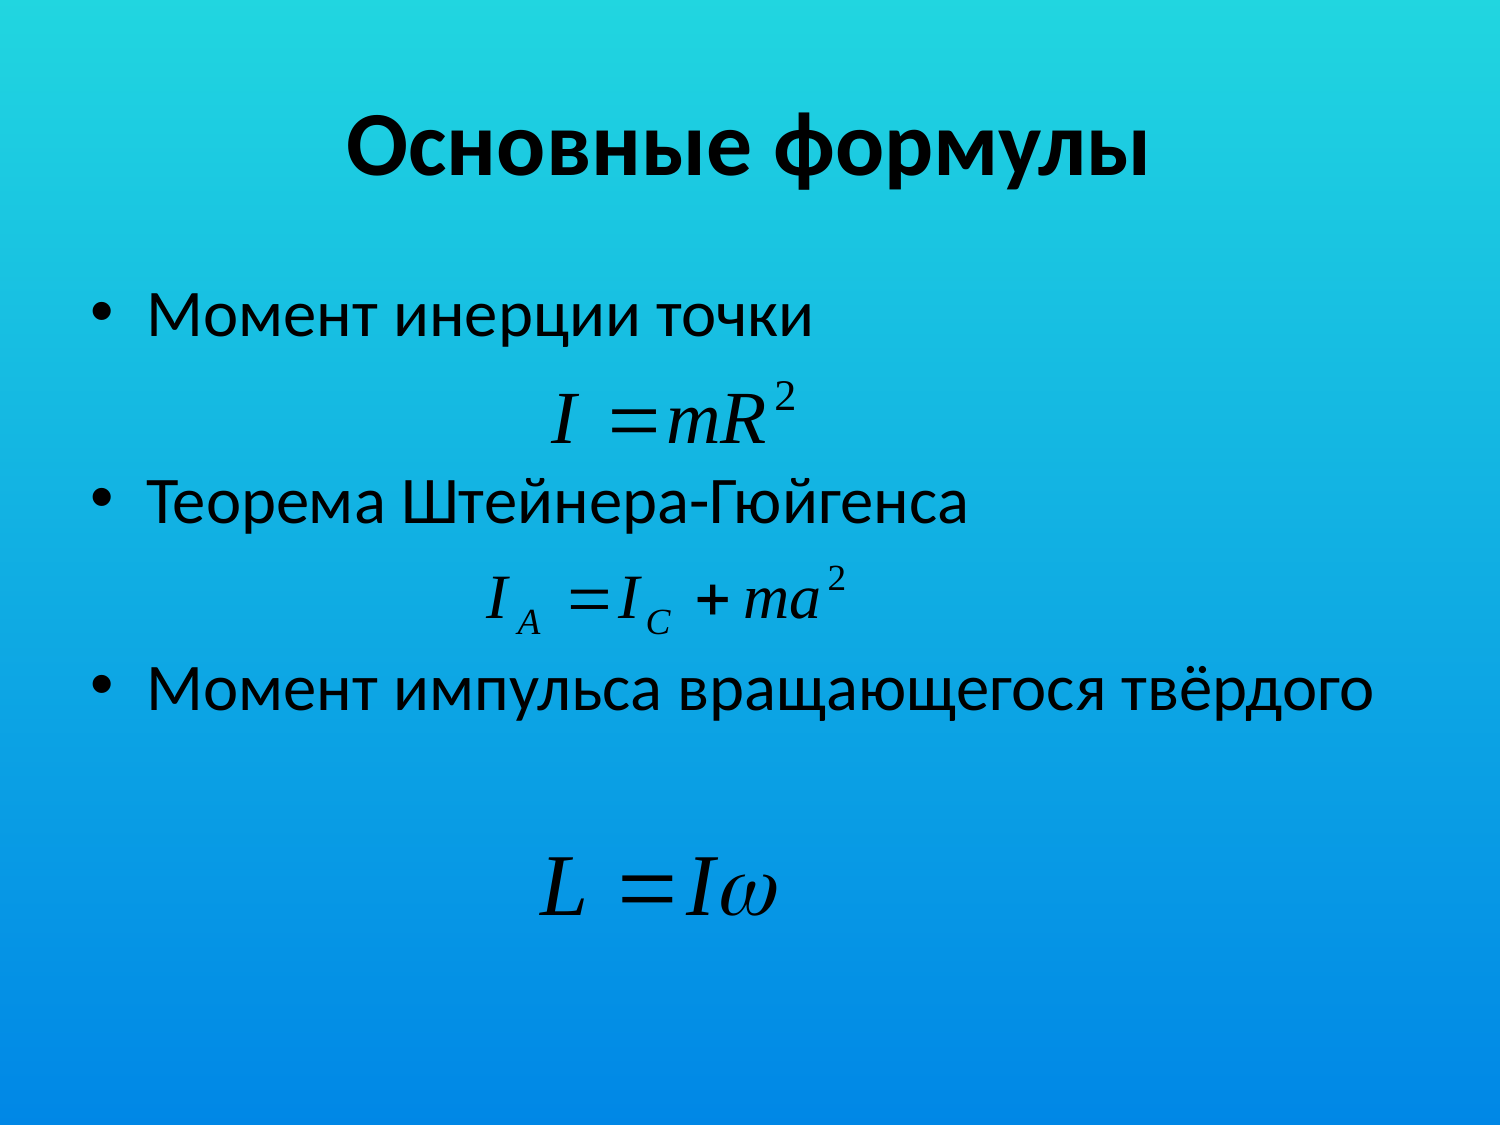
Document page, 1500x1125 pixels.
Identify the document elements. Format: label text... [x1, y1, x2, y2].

list Момент инерции точки Теорема Штейнера-Гюйгенса Момент импульса вращающегося твёрдого [75, 262, 1425, 1005]
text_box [537, 362, 810, 463]
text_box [474, 549, 860, 651]
title Основные формулы [75, 45, 1425, 233]
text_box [524, 812, 792, 938]
